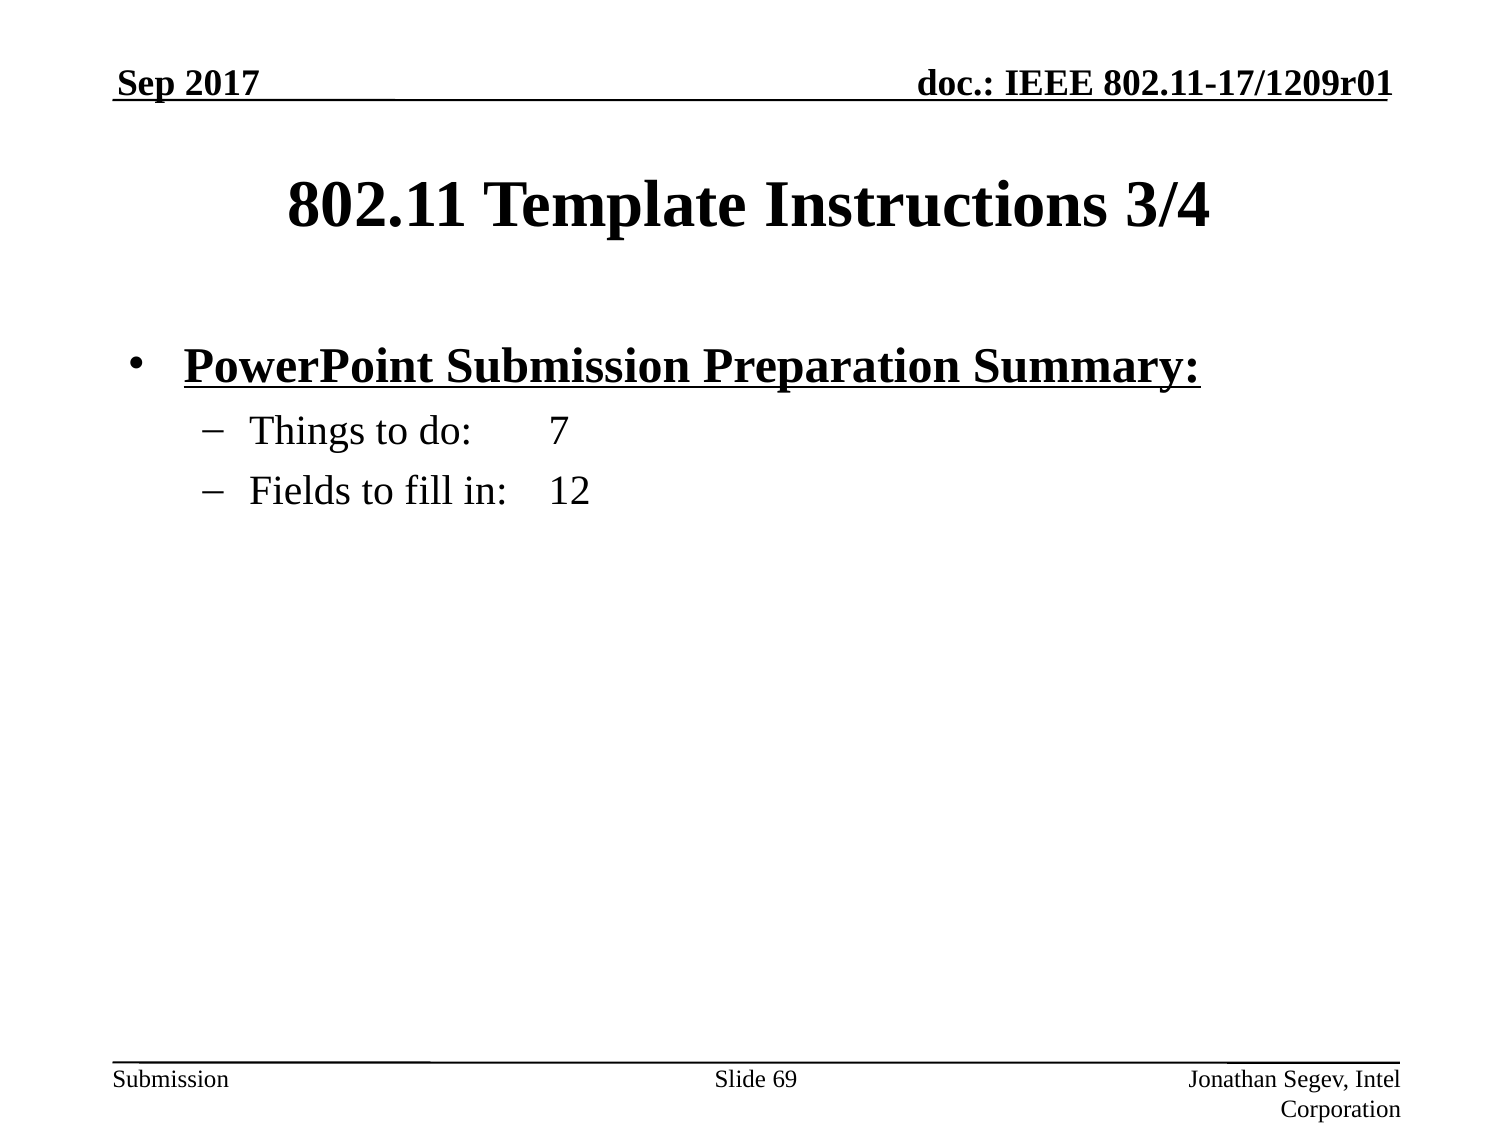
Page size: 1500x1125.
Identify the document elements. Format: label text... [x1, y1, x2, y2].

slide_number Slide 69 [712, 1061, 800, 1123]
list PowerPoint Submission Preparation Summary: Things to do: 7 Fields to fill in: 12 [112, 324, 1388, 1001]
title 802.11 Template Instructions 3/4 [112, 112, 1388, 288]
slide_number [116, 58, 507, 104]
footer Jonathan Segev, Intel Corporation [1066, 1061, 1402, 1093]
